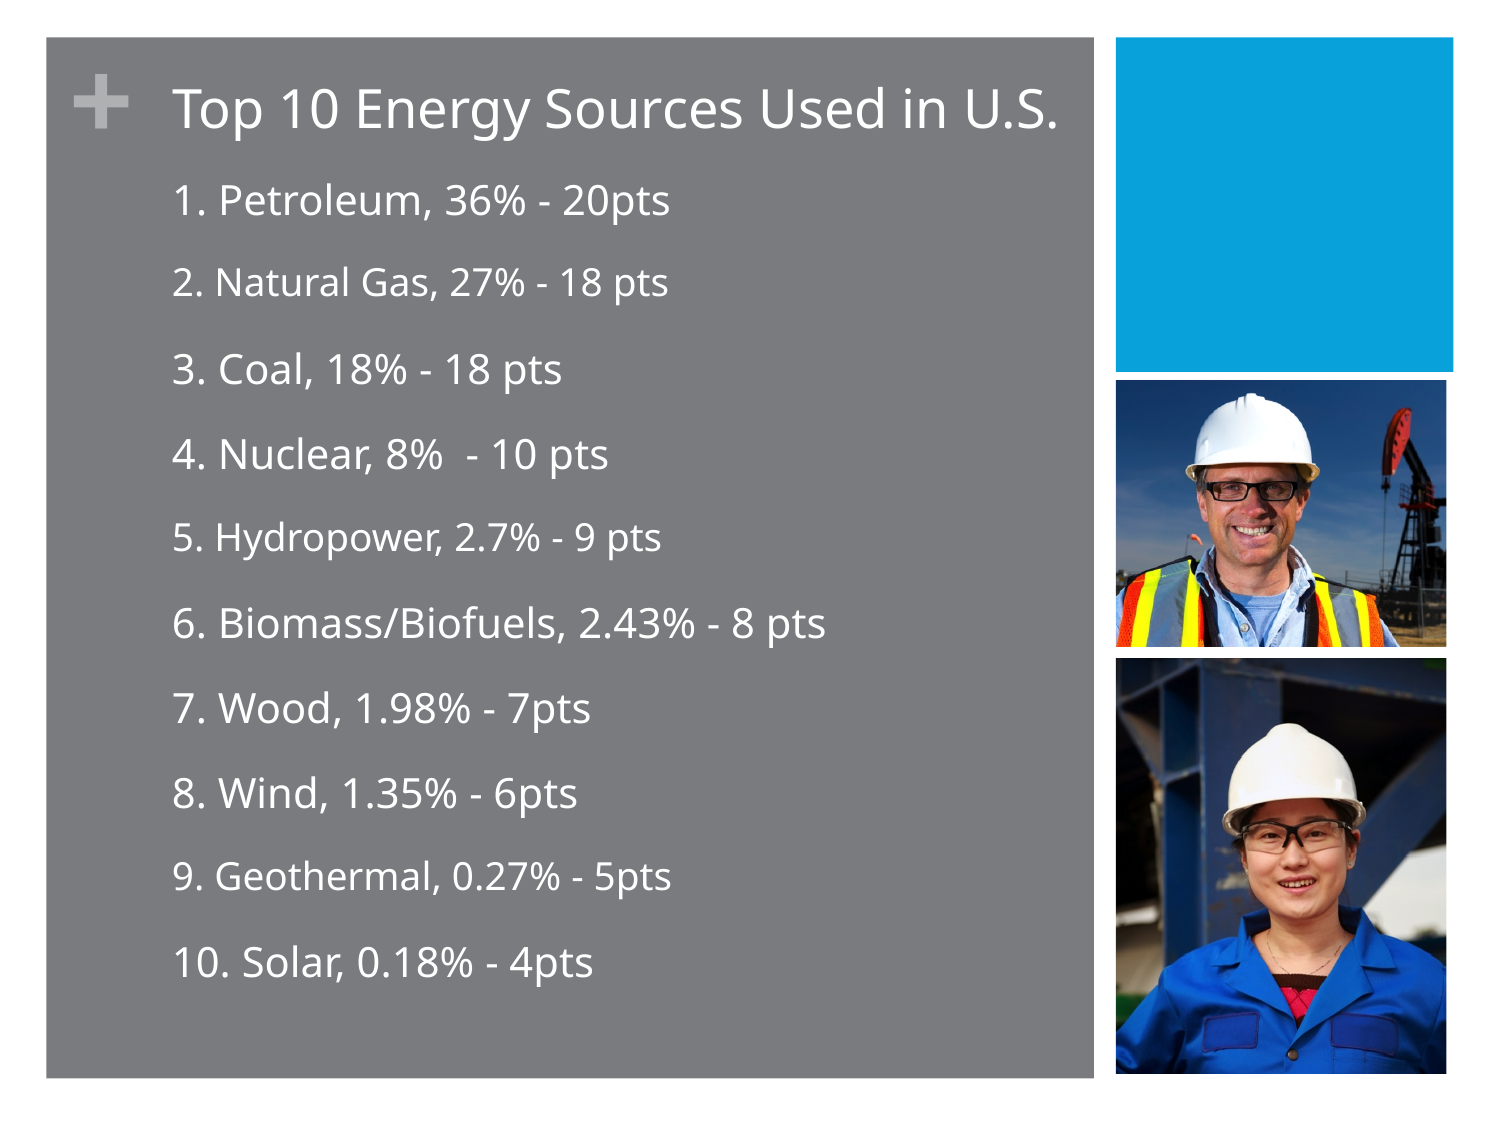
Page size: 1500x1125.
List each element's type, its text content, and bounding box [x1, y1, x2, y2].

picture [1115, 380, 1447, 648]
text_box 9. Geothermal, 0.27% - 5pts [156, 843, 716, 917]
text_box 8. Wind, 1.35% - 6pts [156, 759, 716, 832]
picture [1115, 657, 1447, 1075]
text_box 3. Coal, 18% - 18 pts [156, 335, 716, 408]
text_box 4. Nuclear, 8% - 10 pts [156, 420, 716, 493]
text_box 6. Biomass/Biofuels, 2.43% - 8 pts [156, 589, 897, 663]
text_box 10. Solar, 0.18% - 4pts [156, 928, 716, 1002]
title Top 10 Energy Sources Used in U.S. [157, 38, 1172, 147]
text_box 7. Wood, 1.98% - 7pts [156, 674, 716, 748]
list 1. Petroleum, 36% - 20pts [157, 165, 716, 239]
text_box 5. Hydropower, 2.7% - 9 pts [156, 504, 716, 578]
text_box 2. Natural Gas, 27% - 18 pts [156, 250, 716, 324]
